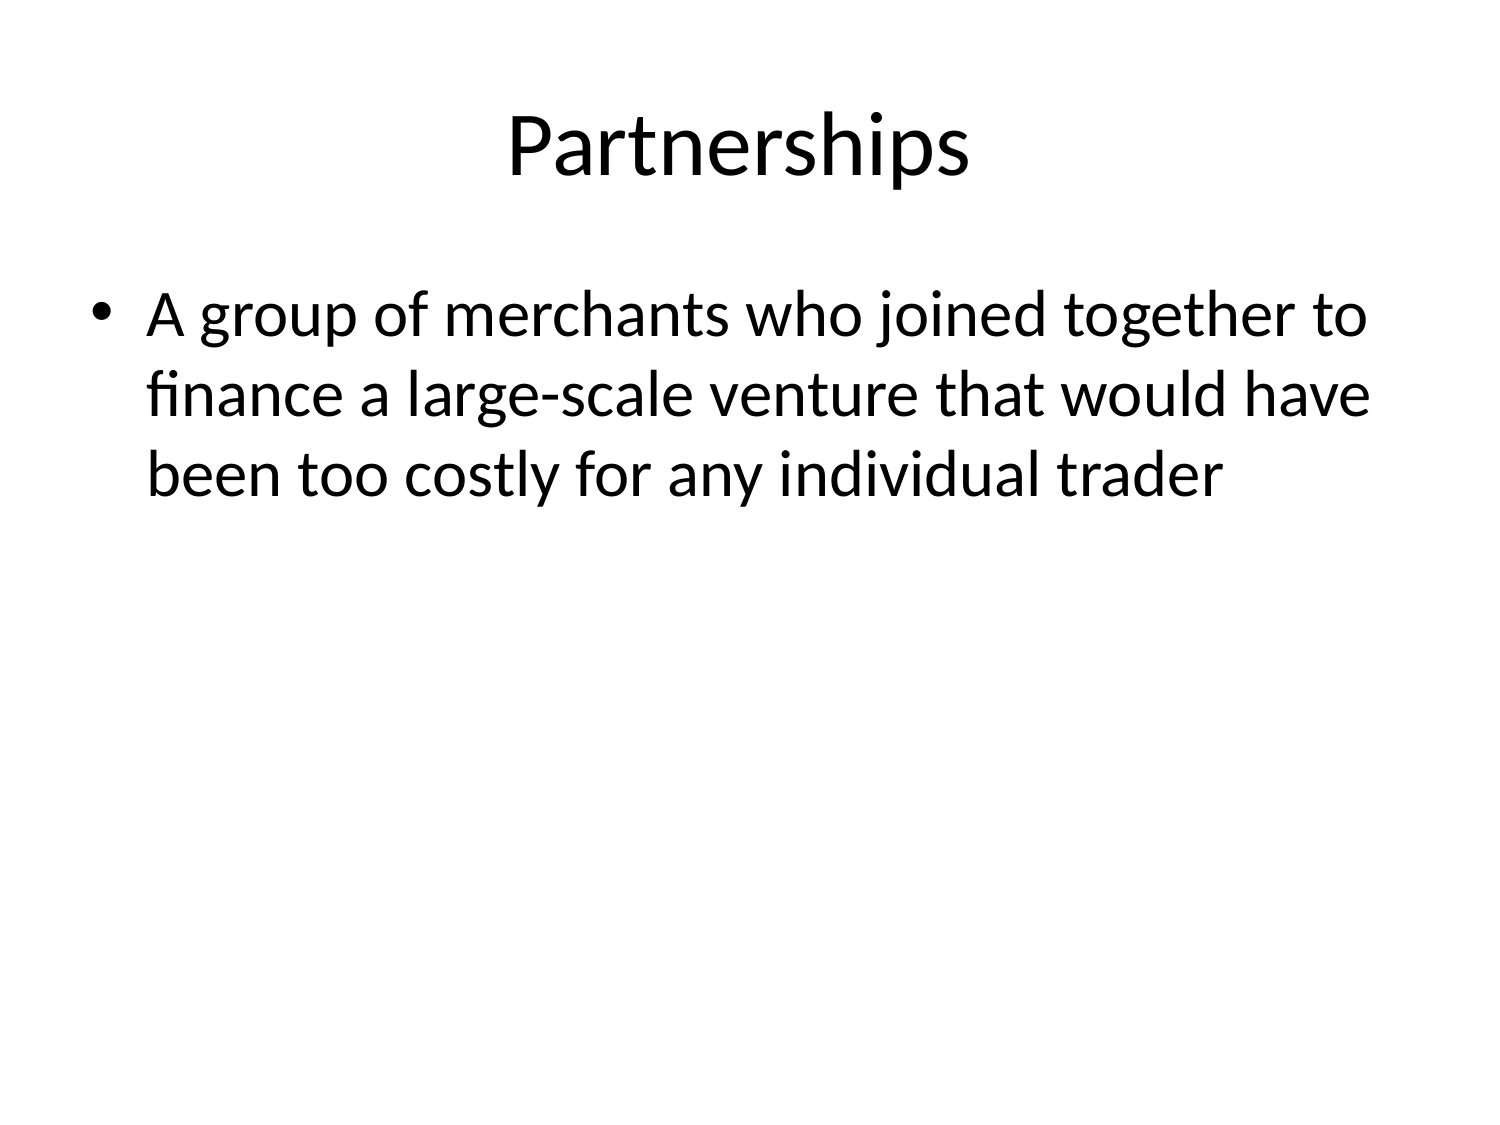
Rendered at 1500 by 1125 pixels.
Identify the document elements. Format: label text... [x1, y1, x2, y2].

list A group of merchants who joined together to finance a large-scale venture that would have been too costly for any individual trader [75, 262, 1425, 1005]
title Partnerships [75, 45, 1425, 233]
